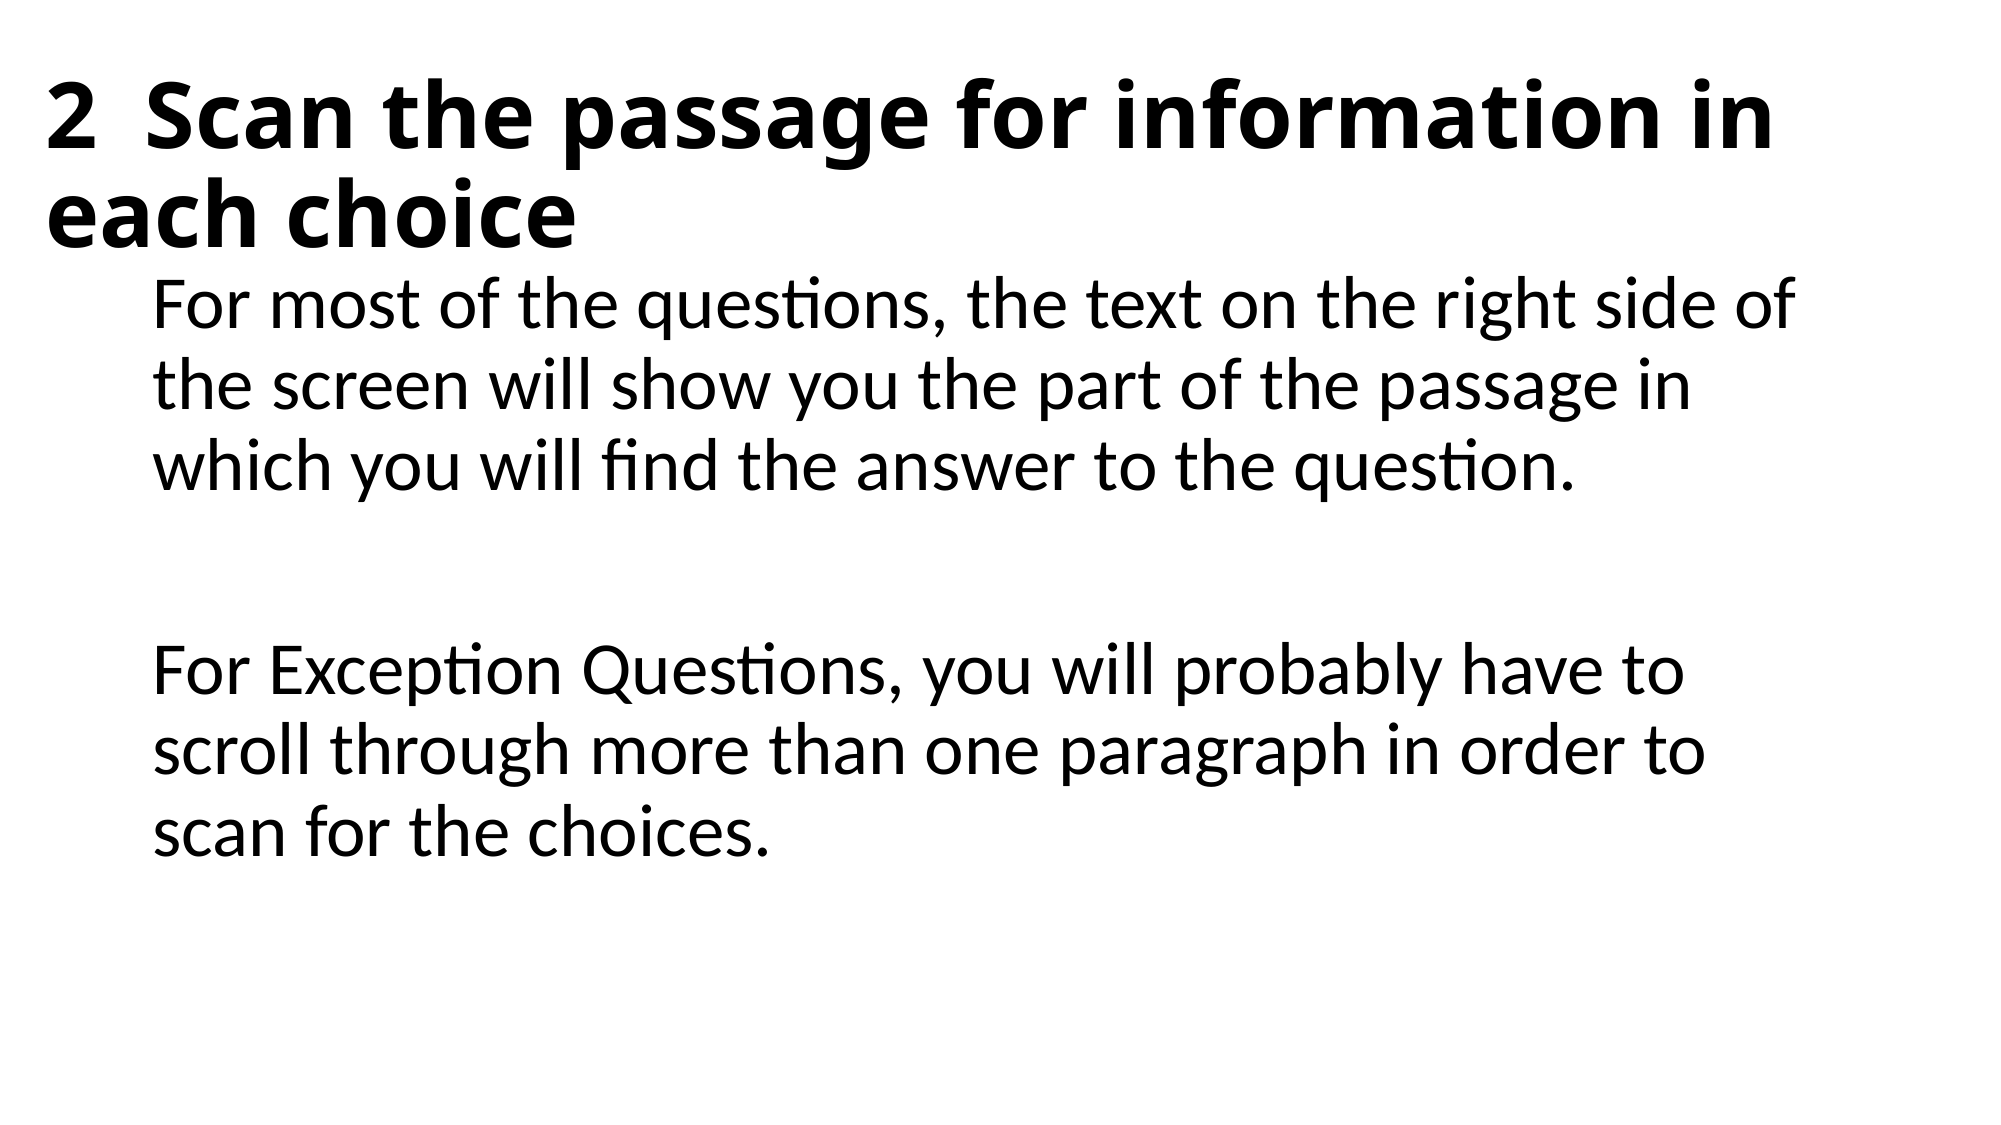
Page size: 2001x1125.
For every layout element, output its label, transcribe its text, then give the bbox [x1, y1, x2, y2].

list For most of the questions, the text on the right side of the screen will show you the part of the passage in which you will find the answer to the question. For Exception Questions, you will probably have to scroll through more than one paragraph in order to scan for the choices. [137, 256, 1863, 1016]
title 2 Scan the passage for information in each choice [30, 59, 1961, 278]
